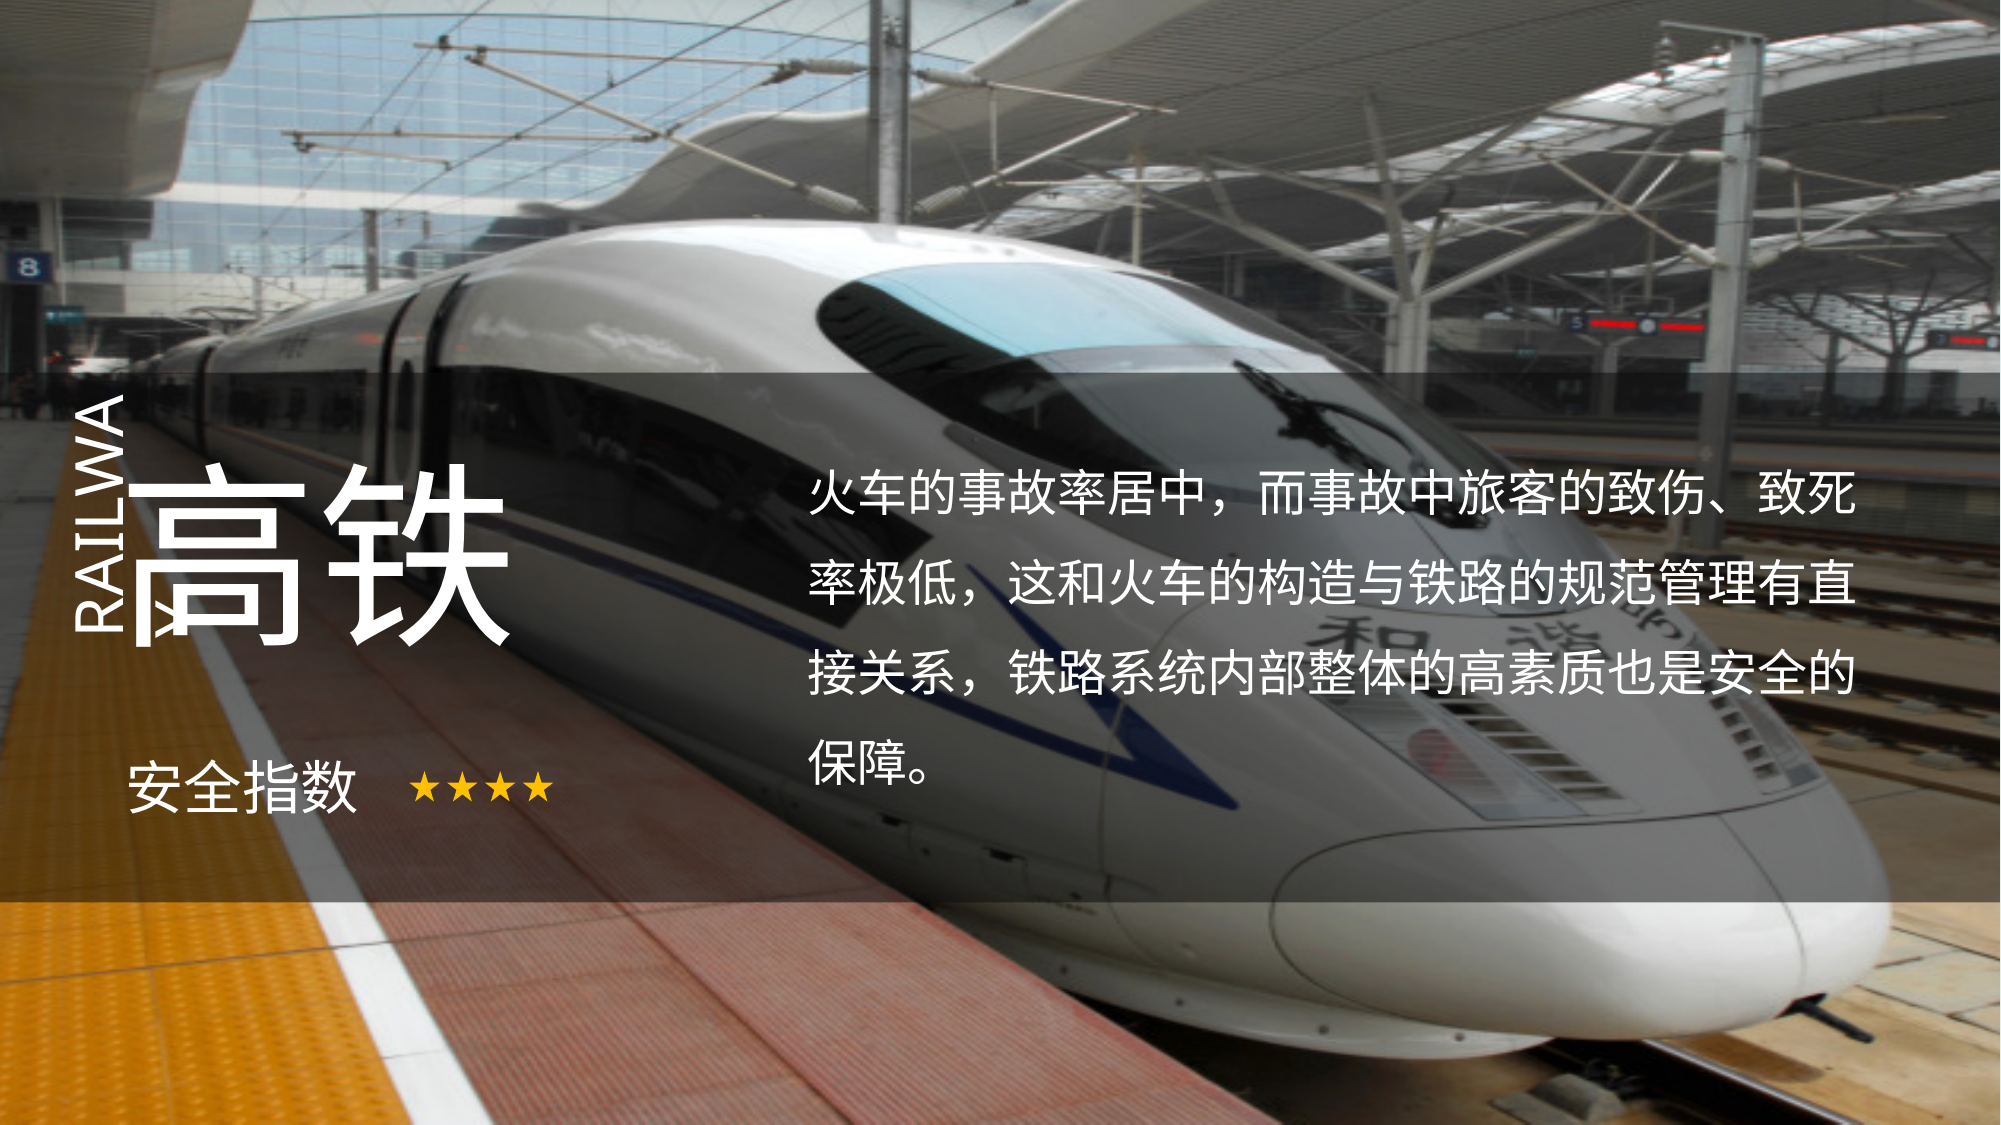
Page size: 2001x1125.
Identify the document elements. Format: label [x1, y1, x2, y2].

picture [0, 0, 2000, 1125]
text_box [111, 743, 554, 830]
